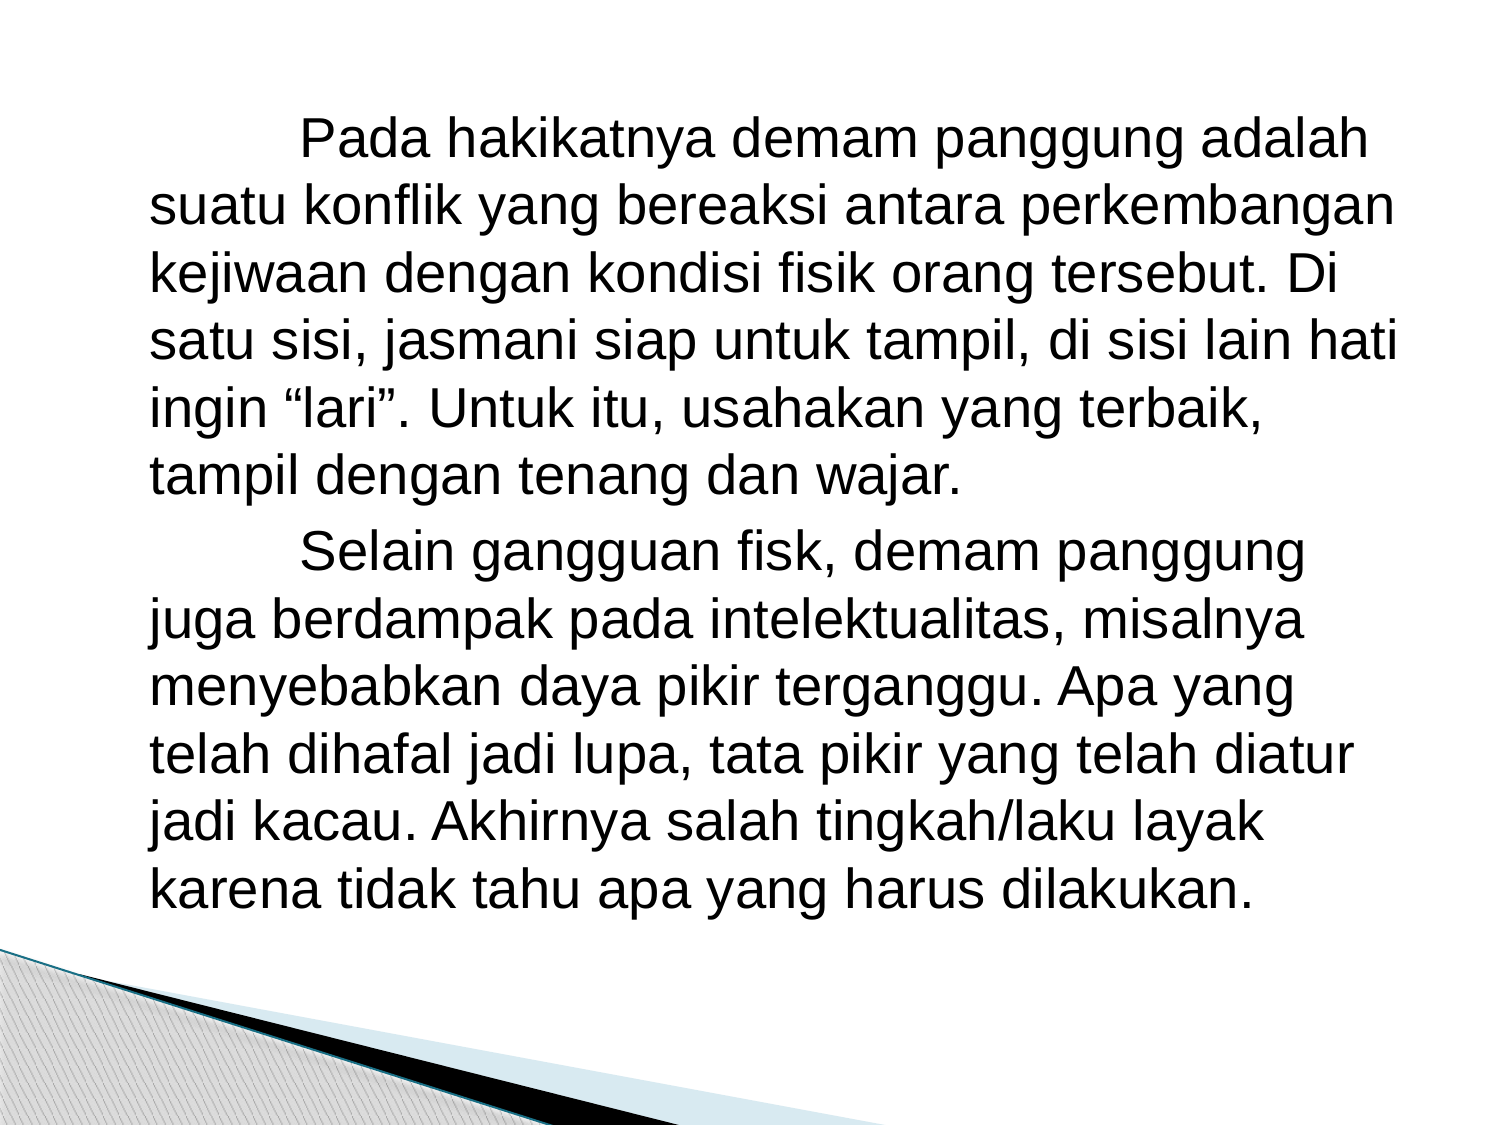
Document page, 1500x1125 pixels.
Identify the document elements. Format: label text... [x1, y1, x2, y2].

list Pada hakikatnya demam panggung adalah suatu konflik yang bereaksi antara perkembangan kejiwaan dengan kondisi fisik orang tersebut. Di satu sisi, jasmani siap untuk tampil, di sisi lain hati ingin “lari”. Untuk itu, usahakan yang terbaik, tampil dengan tenang dan wajar. Selain gangguan fisk, demam panggung juga berdampak pada intelektualitas, misalnya menyebabkan daya pikir terganggu. Apa yang telah dihafal jadi lupa, tata pikir yang telah diatur jadi kacau. Akhirnya salah tingkah/laku layak karena tidak tahu apa yang harus dilakukan. [75, 93, 1425, 1020]
